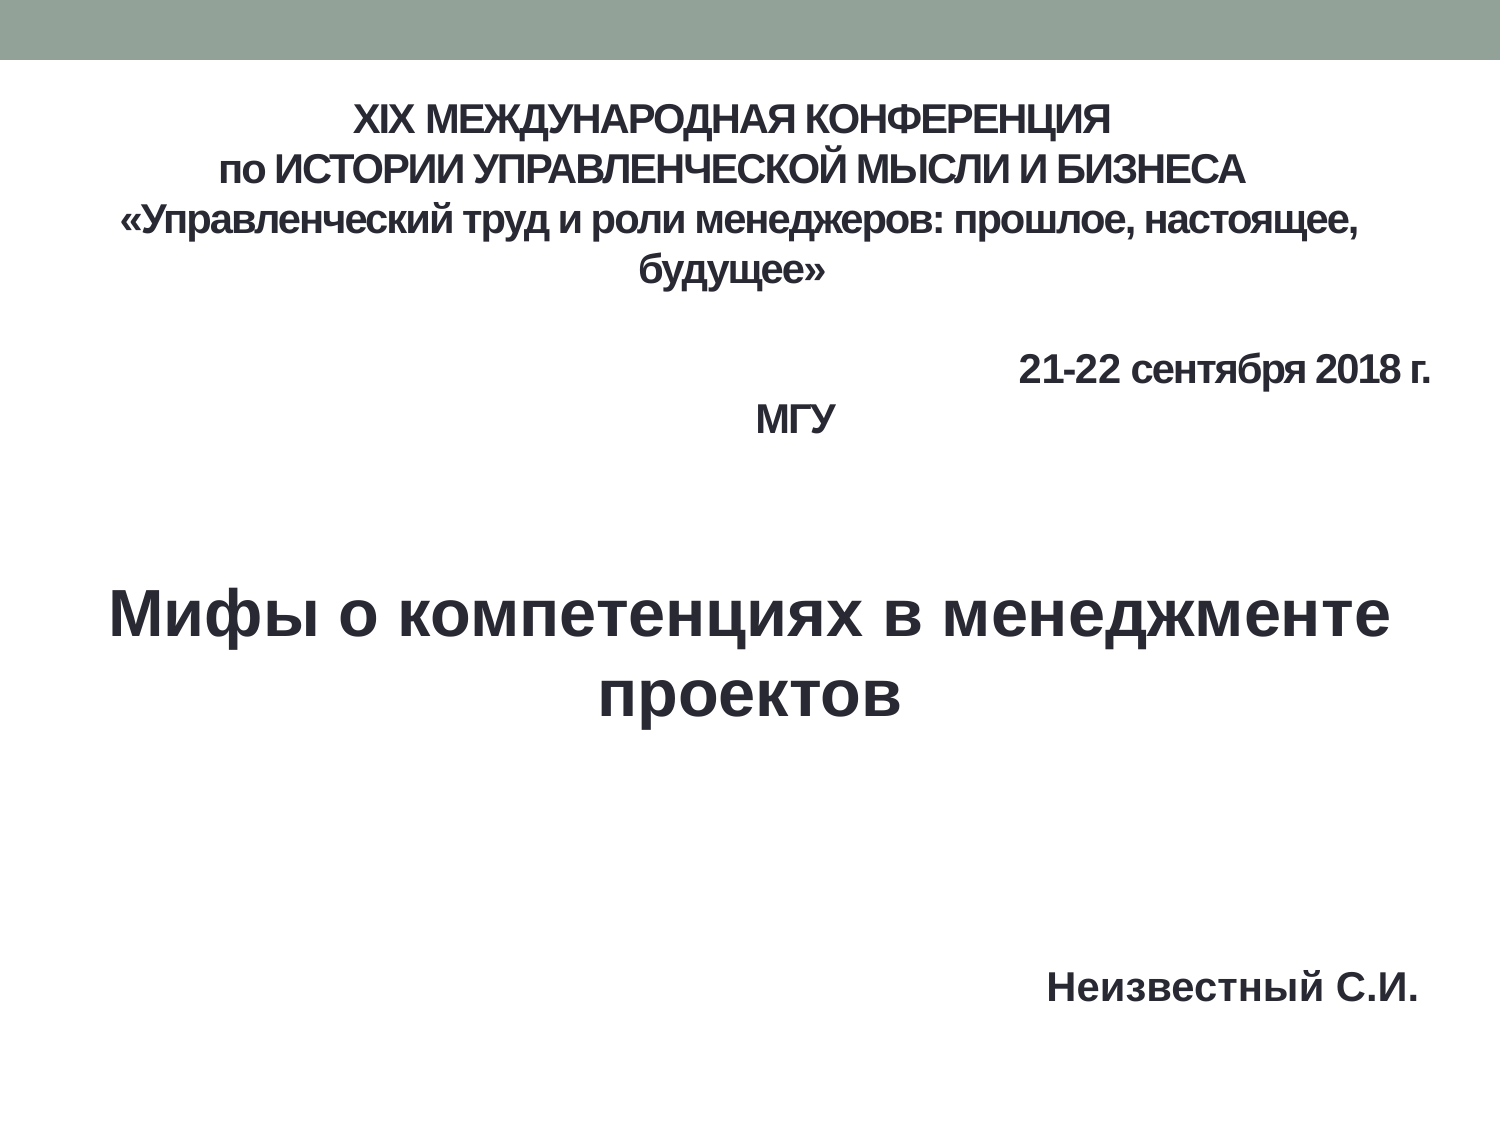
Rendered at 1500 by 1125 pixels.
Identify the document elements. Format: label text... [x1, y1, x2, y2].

text_box Мифы о компетенциях в менеджменте проектов [17, 562, 1483, 738]
text_box XIX МЕЖДУНАРОДНАЯ КОНФЕРЕНЦИЯ по ИСТОРИИ УПРАВЛЕНЧЕСКОЙ МЫСЛИ И БИЗНЕСА «Управленческий труд и роли менеджеров: прошлое, настоящее, будущее» 21-22 сентября 2018 г. МГУ [17, 78, 1447, 457]
text_box Неизвестный С.И. [1031, 952, 1435, 1063]
